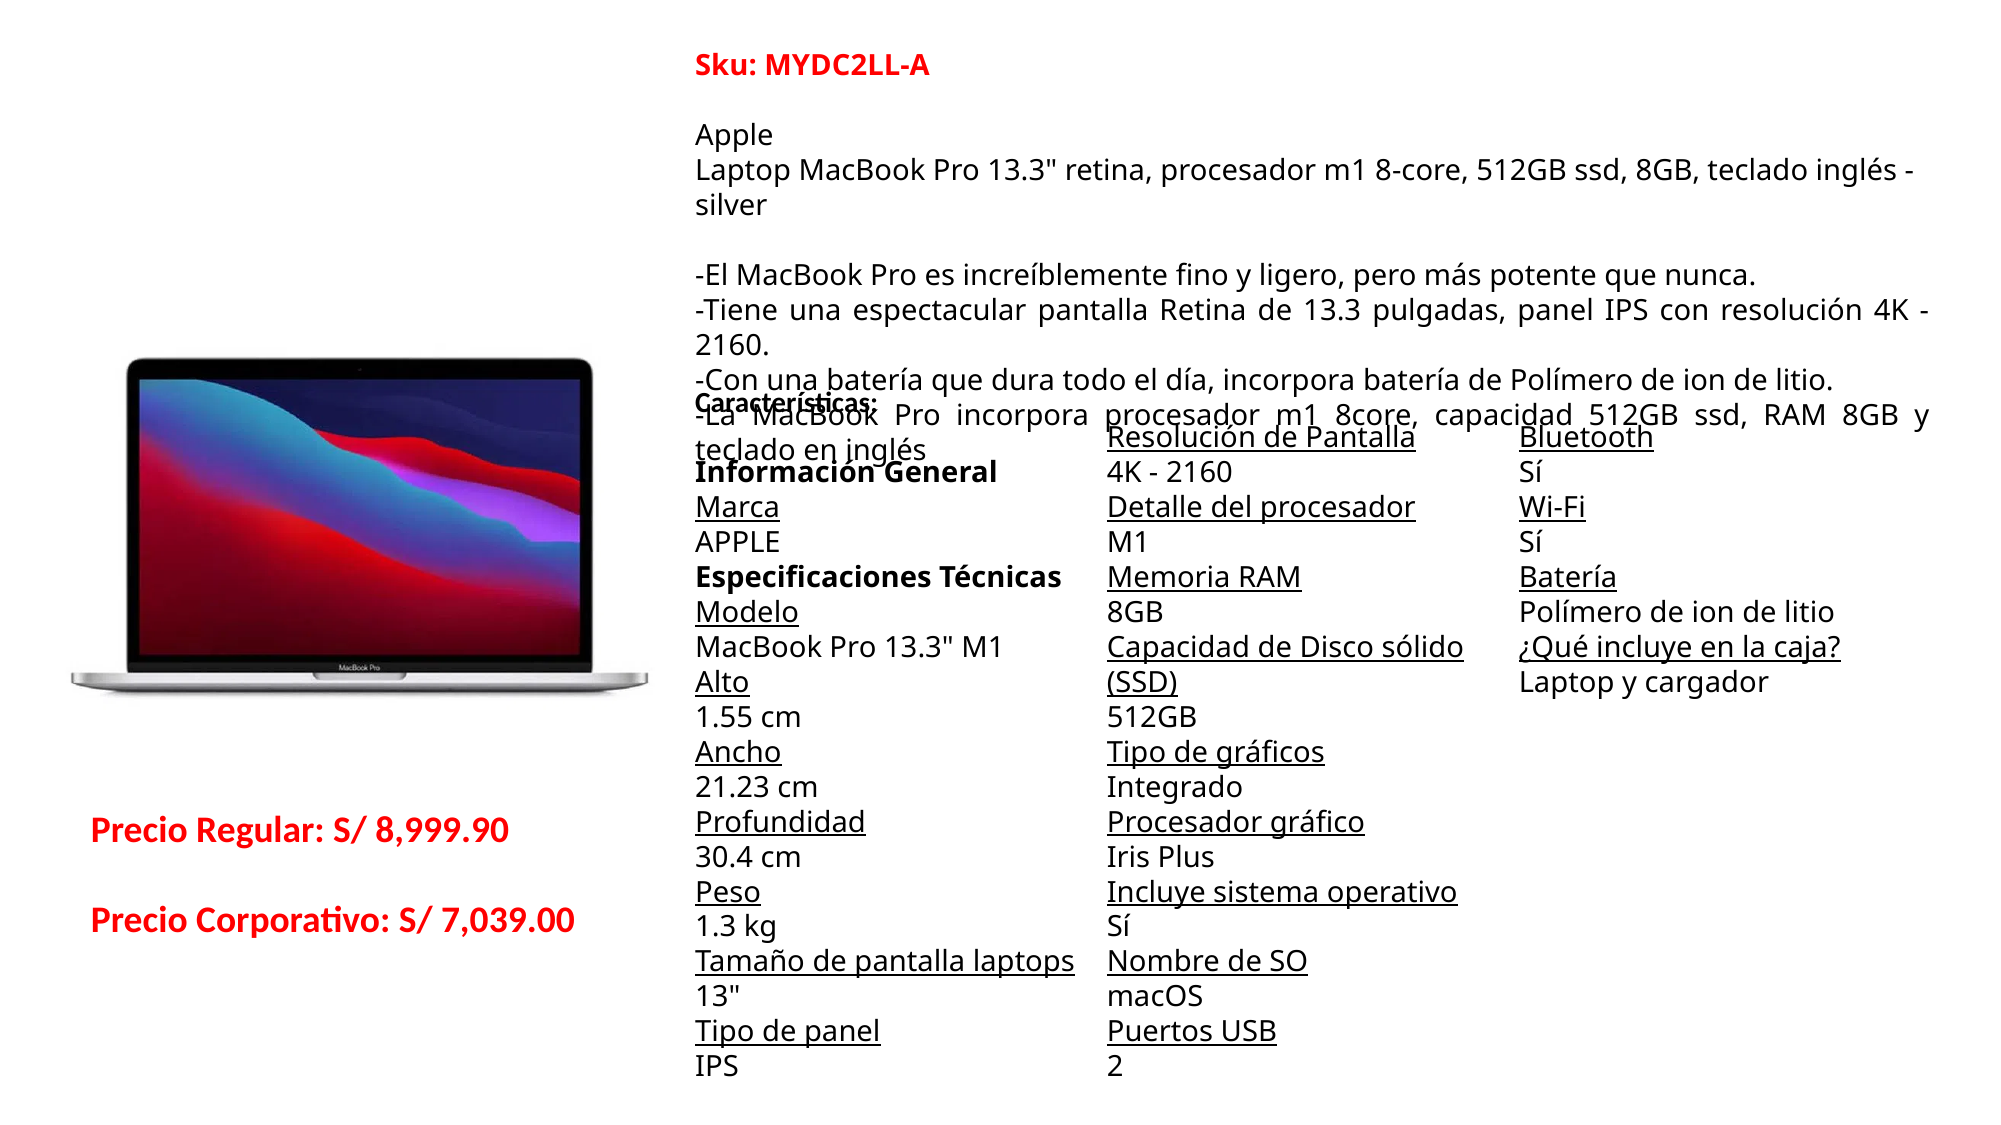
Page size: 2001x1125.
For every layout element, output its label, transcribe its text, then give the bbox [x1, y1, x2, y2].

text_box Precio Regular: S/ 8,999.90 Precio Corporativo: S/ 7,039.00 [76, 797, 690, 948]
text_box Características: Información General Marca APPLE Especificaciones Técnicas Modelo MacBook Pro 13.3" M1 Alto 1.55 cm Ancho 21.23 cm Profundidad 30.4 cm Peso 1.3 kg Tamaño de pantalla laptops 13" Tipo de panel IPS Resolución de Pantalla 4K - 2160 Detalle del procesador M1 Memoria RAM 8GB Capacidad de Disco sólido (SSD) 512GB Tipo de gráficos Integrado Procesador gráfico Iris Plus Incluye sistema operativo Sí Nombre de SO macOS Puertos USB 2 Bluetooth Sí Wi-Fi Sí Batería Polímero de ion de litio ¿Qué incluye en la caja? Laptop y cargador [680, 376, 1946, 1125]
text_box Sku: MYDC2LL-A Apple Laptop MacBook Pro 13.3" retina, procesador m1 8-core, 512GB ssd, 8GB, teclado inglés - silver -El MacBook Pro es increíblemente fino y ligero, pero más potente que nunca. -Tiene una espectacular pantalla Retina de 13.3 pulgadas, panel IPS con resolución 4K - 2160. -Con una batería que dura todo el día, incorpora batería de Polímero de ion de litio. -La MacBook Pro incorpora procesador m1 8core, capacidad 512GB ssd, RAM 8GB y teclado en inglés [680, 39, 1946, 376]
picture [54, 312, 665, 731]
